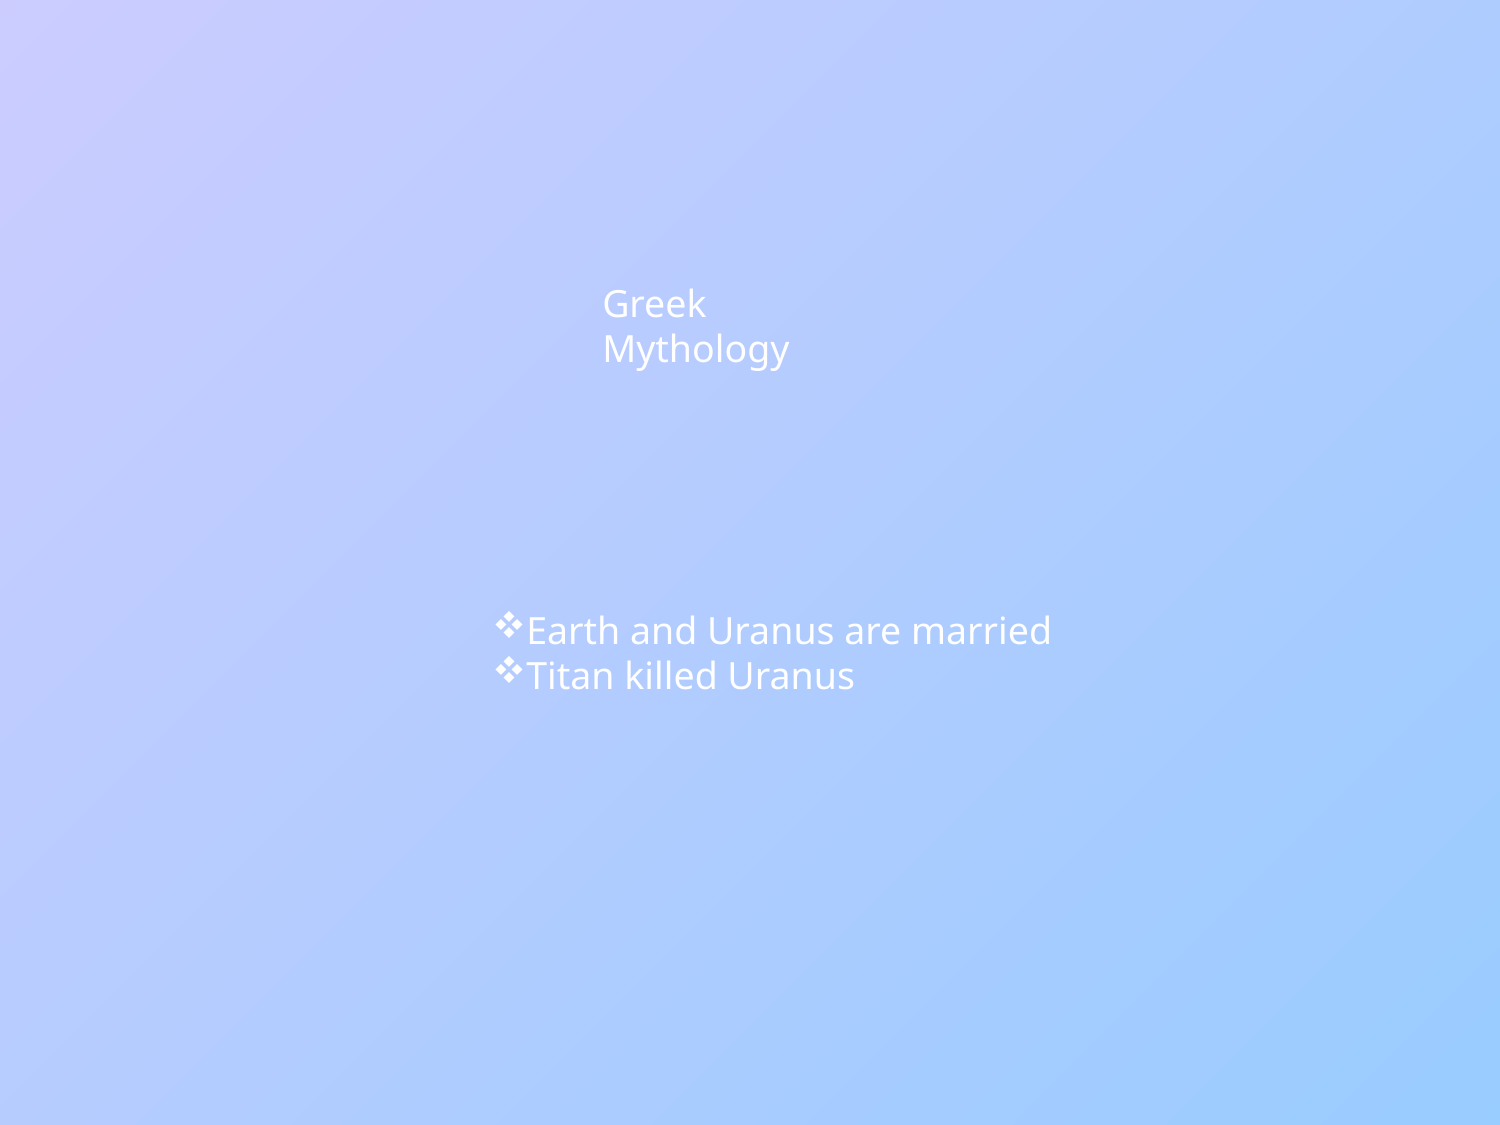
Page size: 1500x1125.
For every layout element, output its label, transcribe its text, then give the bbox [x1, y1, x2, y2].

text_box Greek Mythology [587, 273, 925, 378]
text_box Earth and Uranus are married Titan killed Uranus [477, 599, 1068, 705]
